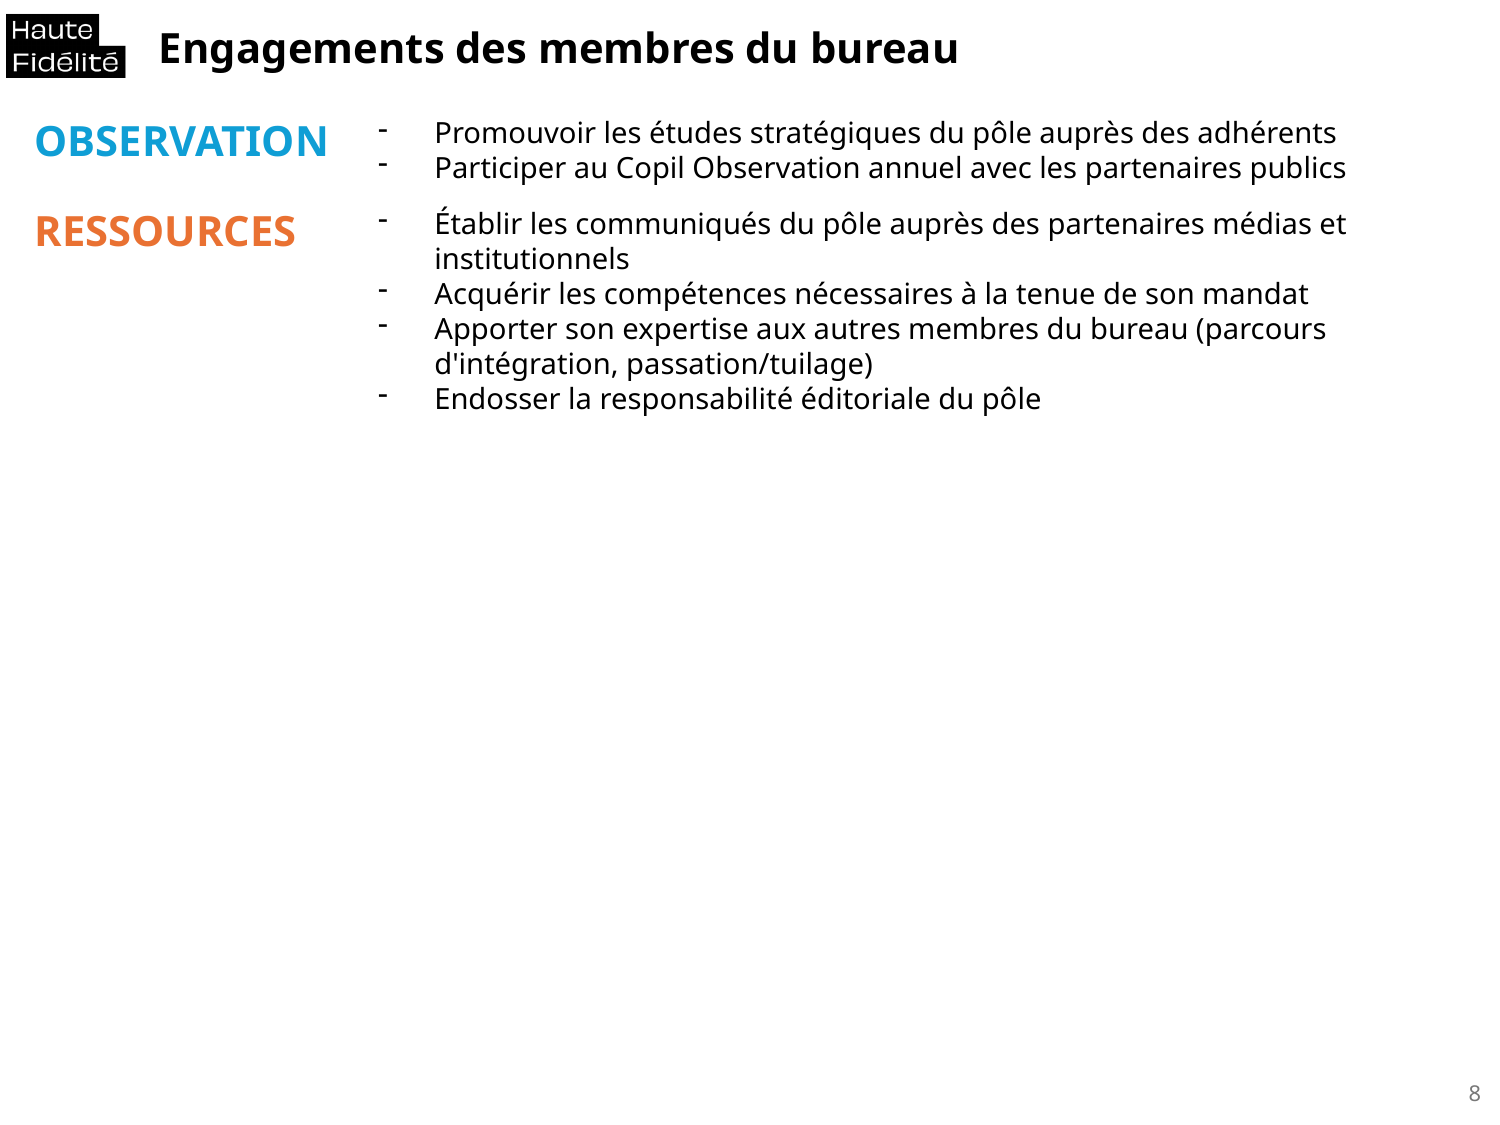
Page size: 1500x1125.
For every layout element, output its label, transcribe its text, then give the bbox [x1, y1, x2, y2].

picture [0, 6, 132, 85]
text_box Établir les communiqués du pôle auprès des partenaires médias et institutionnels Acquérir les compétences nécessaires à la tenue de son mandat Apporter son expertise aux autres membres du bureau (parcours d'intégration, passation/tuilage) Endosser la responsabilité éditoriale du pôle [363, 197, 1500, 423]
slide_number 8 [1158, 1064, 1496, 1125]
text_box RESSOURCES [19, 197, 363, 262]
text_box OBSERVATION [19, 107, 363, 173]
text_box Engagements des membres du bureau [144, 14, 1448, 80]
text_box Promouvoir les études stratégiques du pôle auprès des adhérents Participer au Copil Observation annuel avec les partenaires publics [363, 107, 1500, 192]
